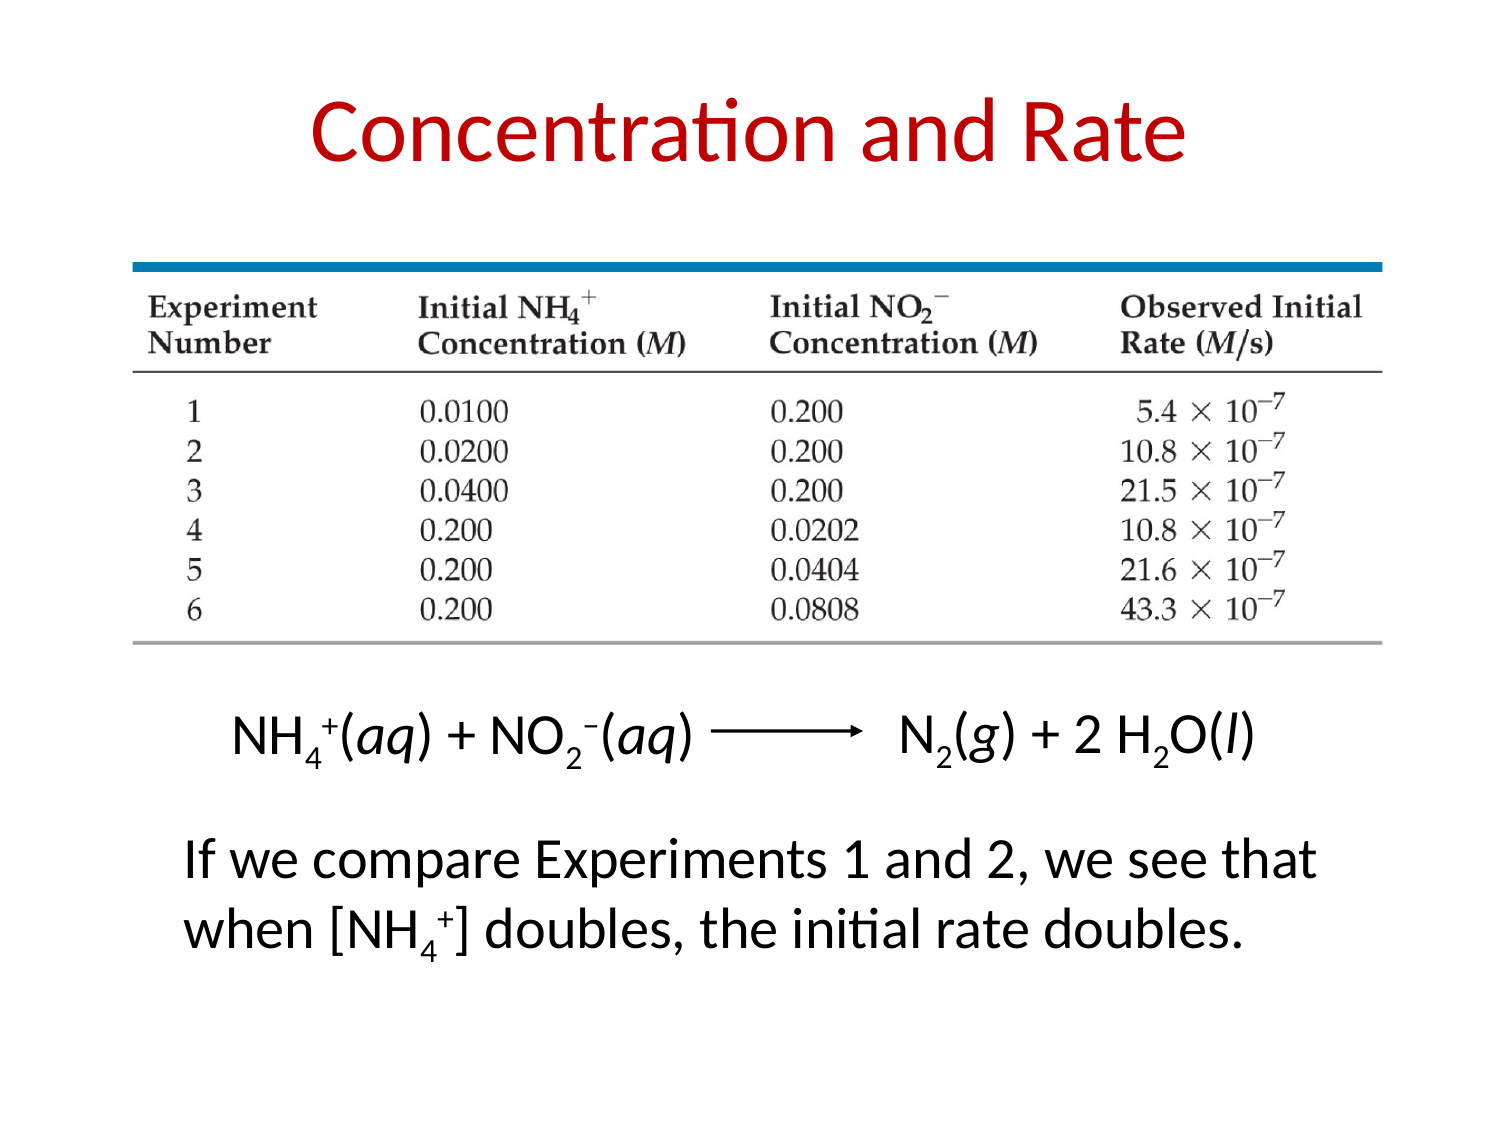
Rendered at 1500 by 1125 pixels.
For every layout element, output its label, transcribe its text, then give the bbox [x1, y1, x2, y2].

text_box If we compare Experiments 1 and 2, we see that when [NH4+] doubles, the initial rate doubles. [112, 812, 1388, 1050]
text_box Concentration and Rate [112, 62, 1388, 250]
picture [124, 262, 1390, 651]
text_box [207, 687, 1278, 776]
